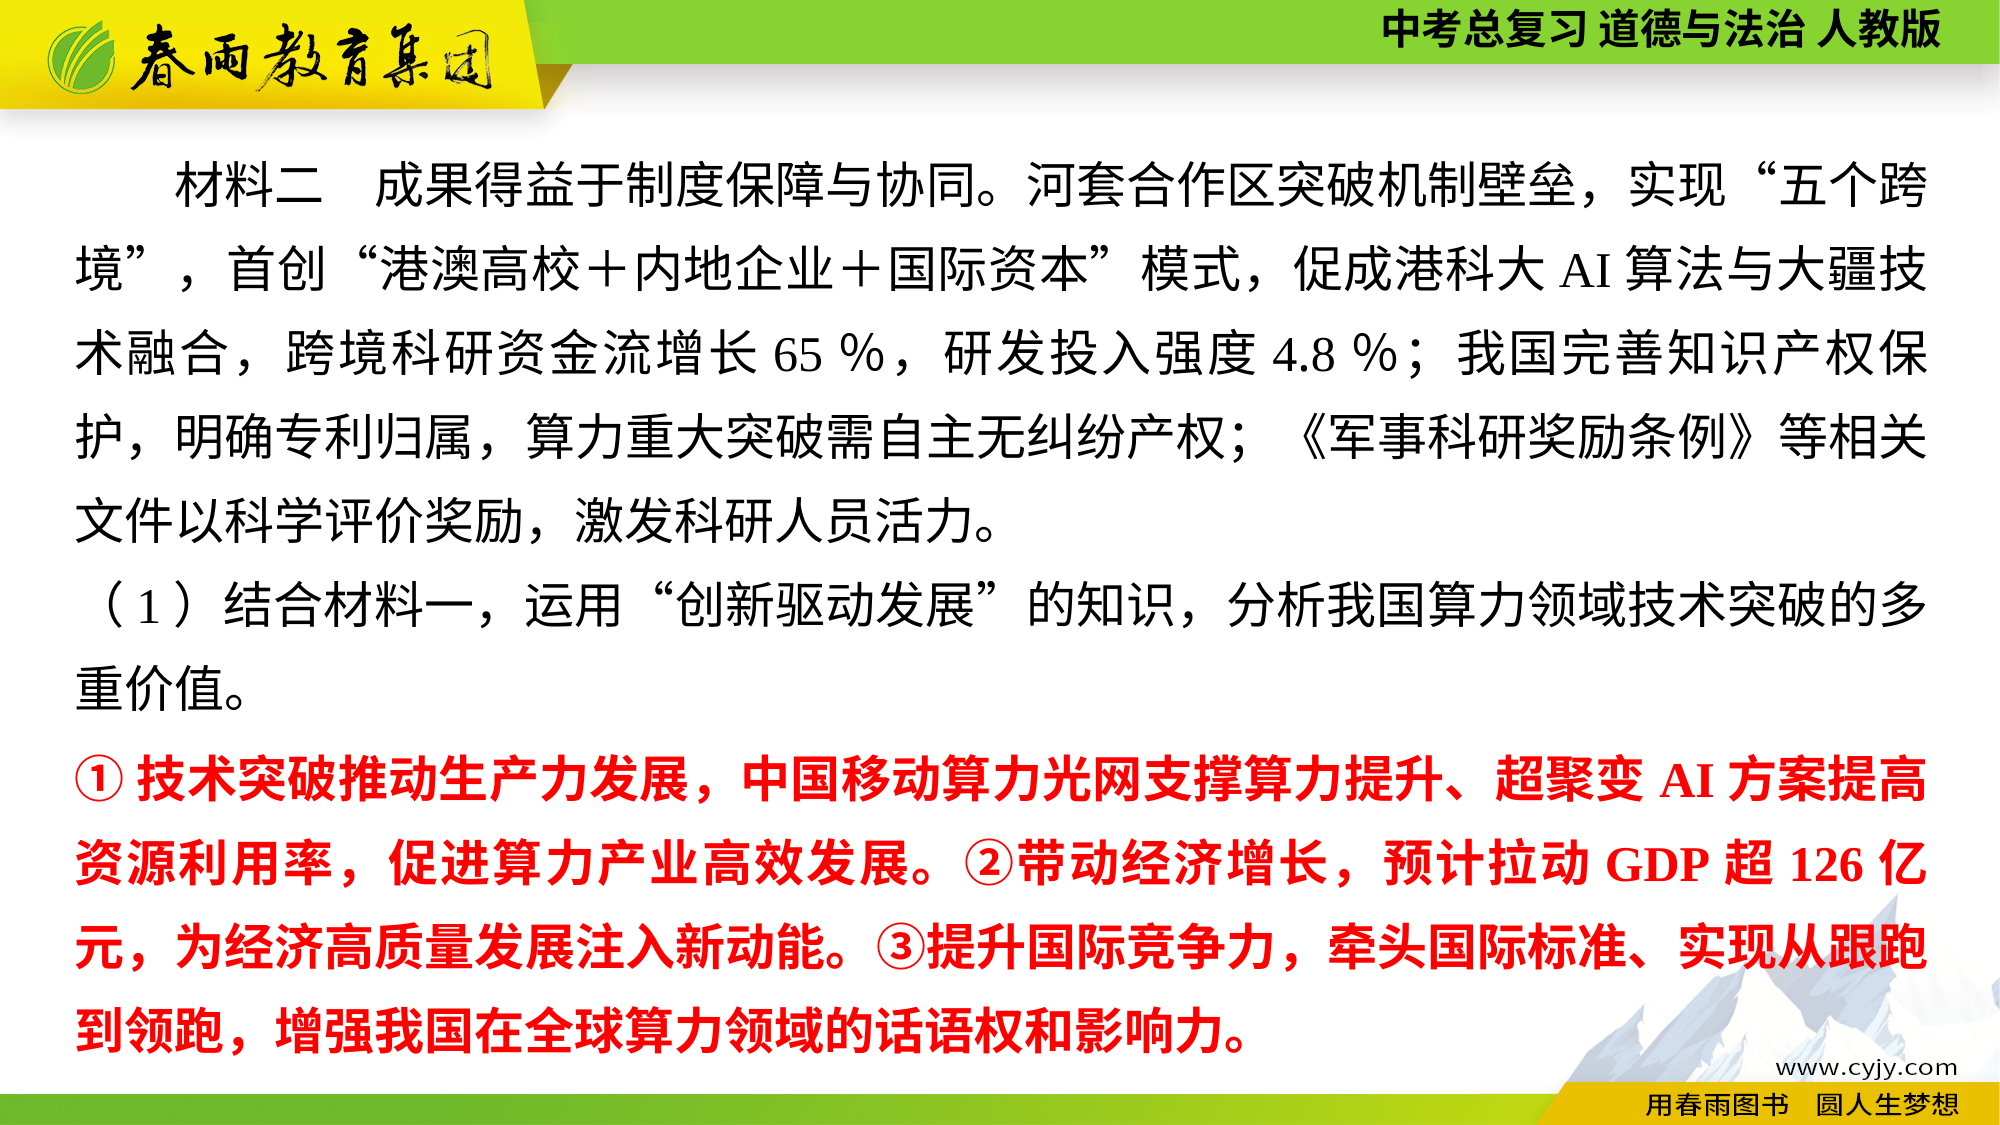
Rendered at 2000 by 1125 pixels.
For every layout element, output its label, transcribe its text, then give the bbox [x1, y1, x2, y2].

list 材料二 成果得益于制度保障与协同。河套合作区突破机制壁垒，实现“五个跨境”，首创“港澳高校＋内地企业＋国际资本”模式，促成港科大AI算法与大疆技术融合，跨境科研资金流增长65％，研发投入强度4.8％；我国完善知识产权保护，明确专利归属，算力重大突破需自主无纠纷产权；《军事科研奖励条例》等相关文件以科学评价奖励，激发科研人员活力。 （1）结合材料一，运用“创新驱动发展”的知识，分析我国算力领域技术突破的多重价值。 [59, 122, 1944, 715]
picture [0, 0, 2000, 1125]
text_box ①技术突破推动生产力发展，中国移动算力光网支撑算力提升、超聚变AI方案提高资源利用率，促进算力产业高效发展。②带动经济增长，预计拉动GDP超126亿元，为经济高质量发展注入新动能。③提升国际竞争力，牵头国际标准、实现从跟跑到领跑，增强我国在全球算力领域的话语权和影响力。 [59, 715, 1944, 1067]
